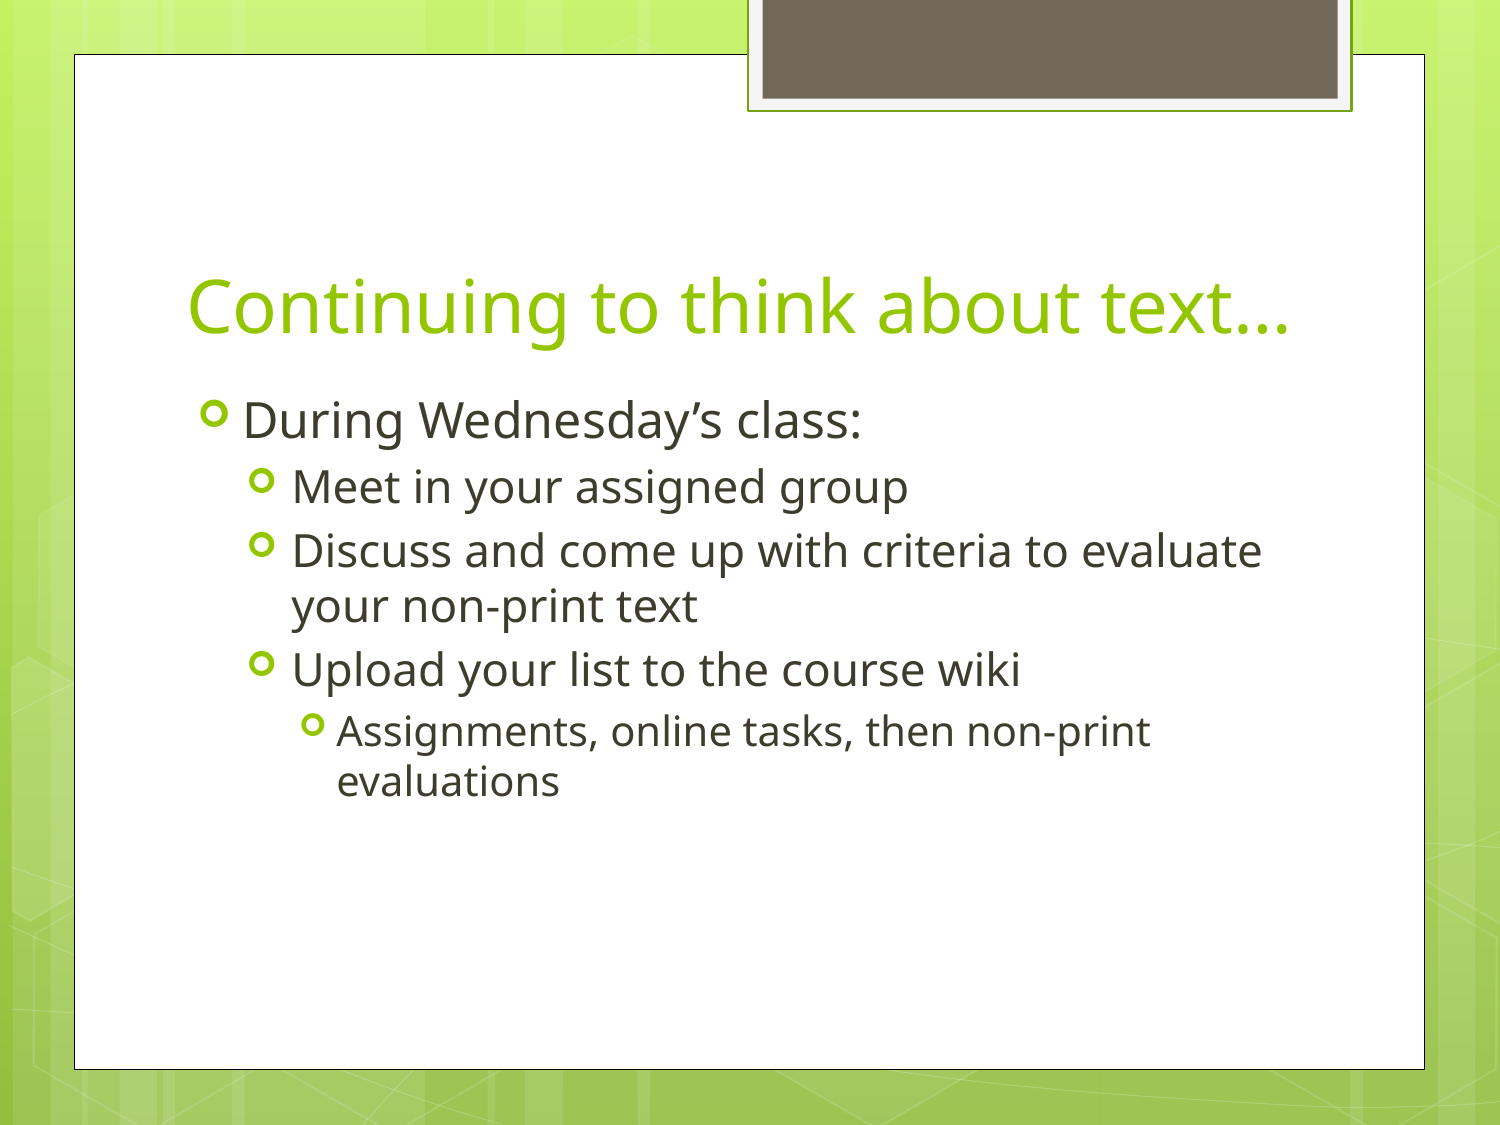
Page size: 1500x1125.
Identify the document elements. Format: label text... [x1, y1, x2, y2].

list During Wednesday’s class: Meet in your assigned group Discuss and come up with criteria to evaluate your non-print text Upload your list to the course wiki Assignments, online tasks, then non-print evaluations [171, 381, 1283, 957]
title Continuing to think about text… [171, 168, 1324, 357]
